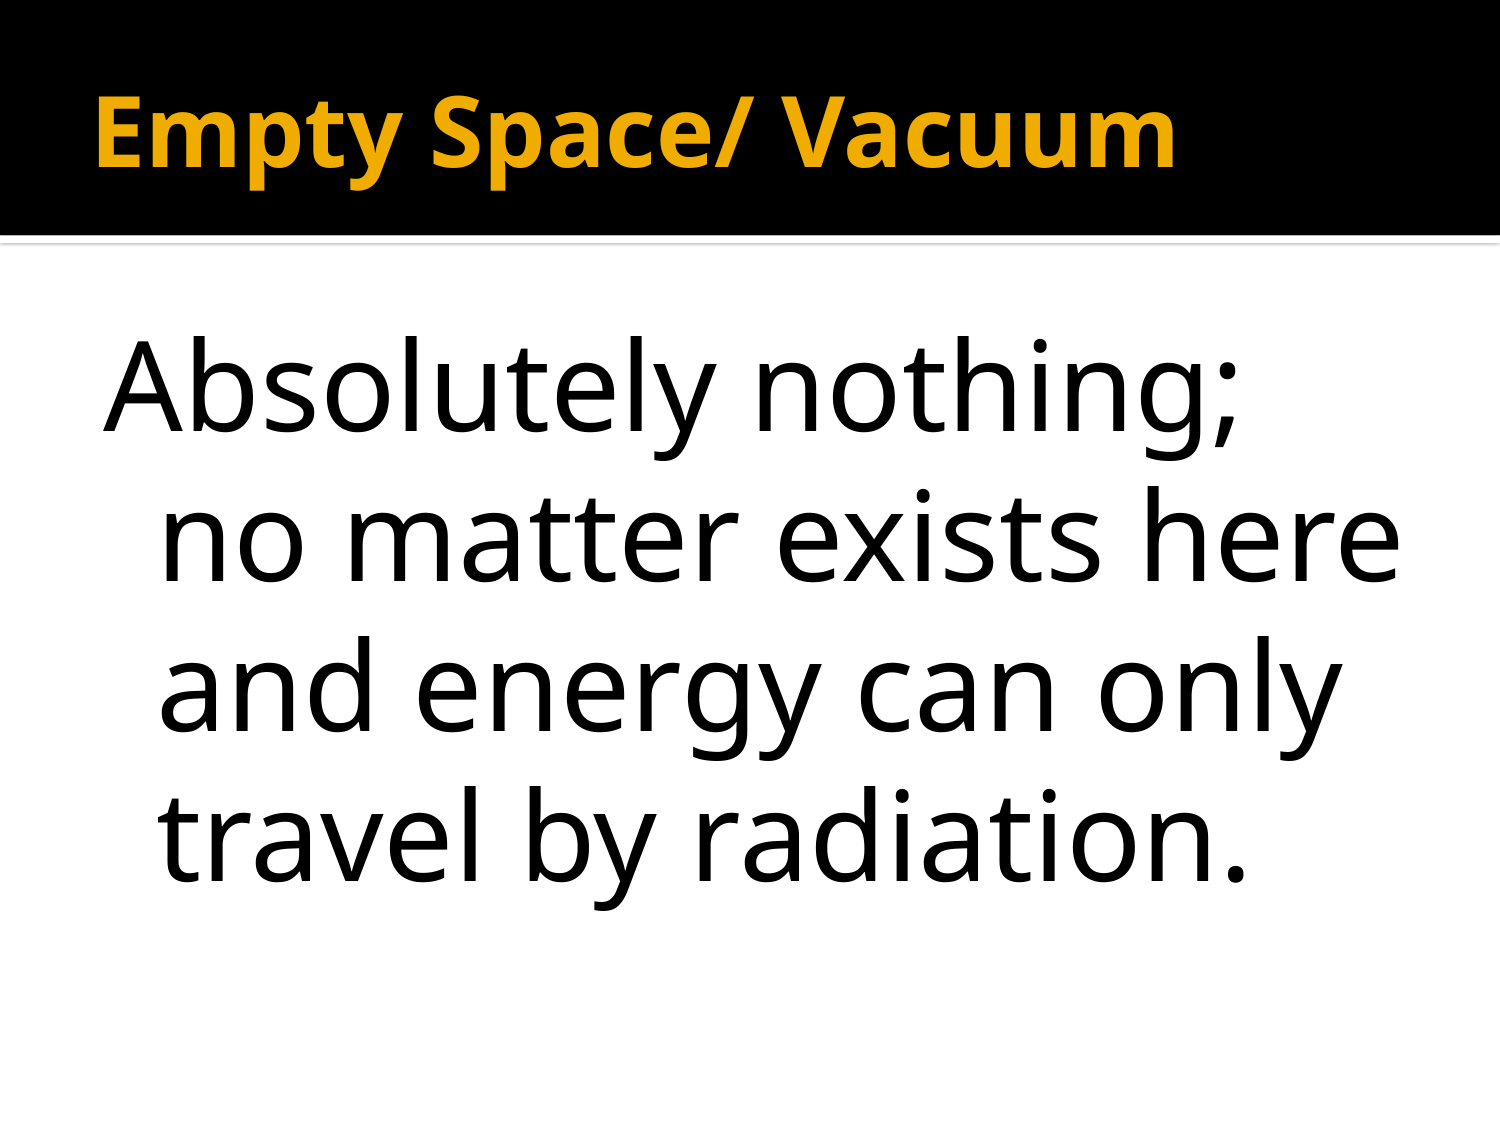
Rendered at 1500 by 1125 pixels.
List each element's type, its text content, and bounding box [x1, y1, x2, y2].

title Empty Space/ Vacuum [75, 25, 1425, 231]
list Absolutely nothing; no matter exists here and energy can only travel by radiation. [75, 291, 1425, 1050]
